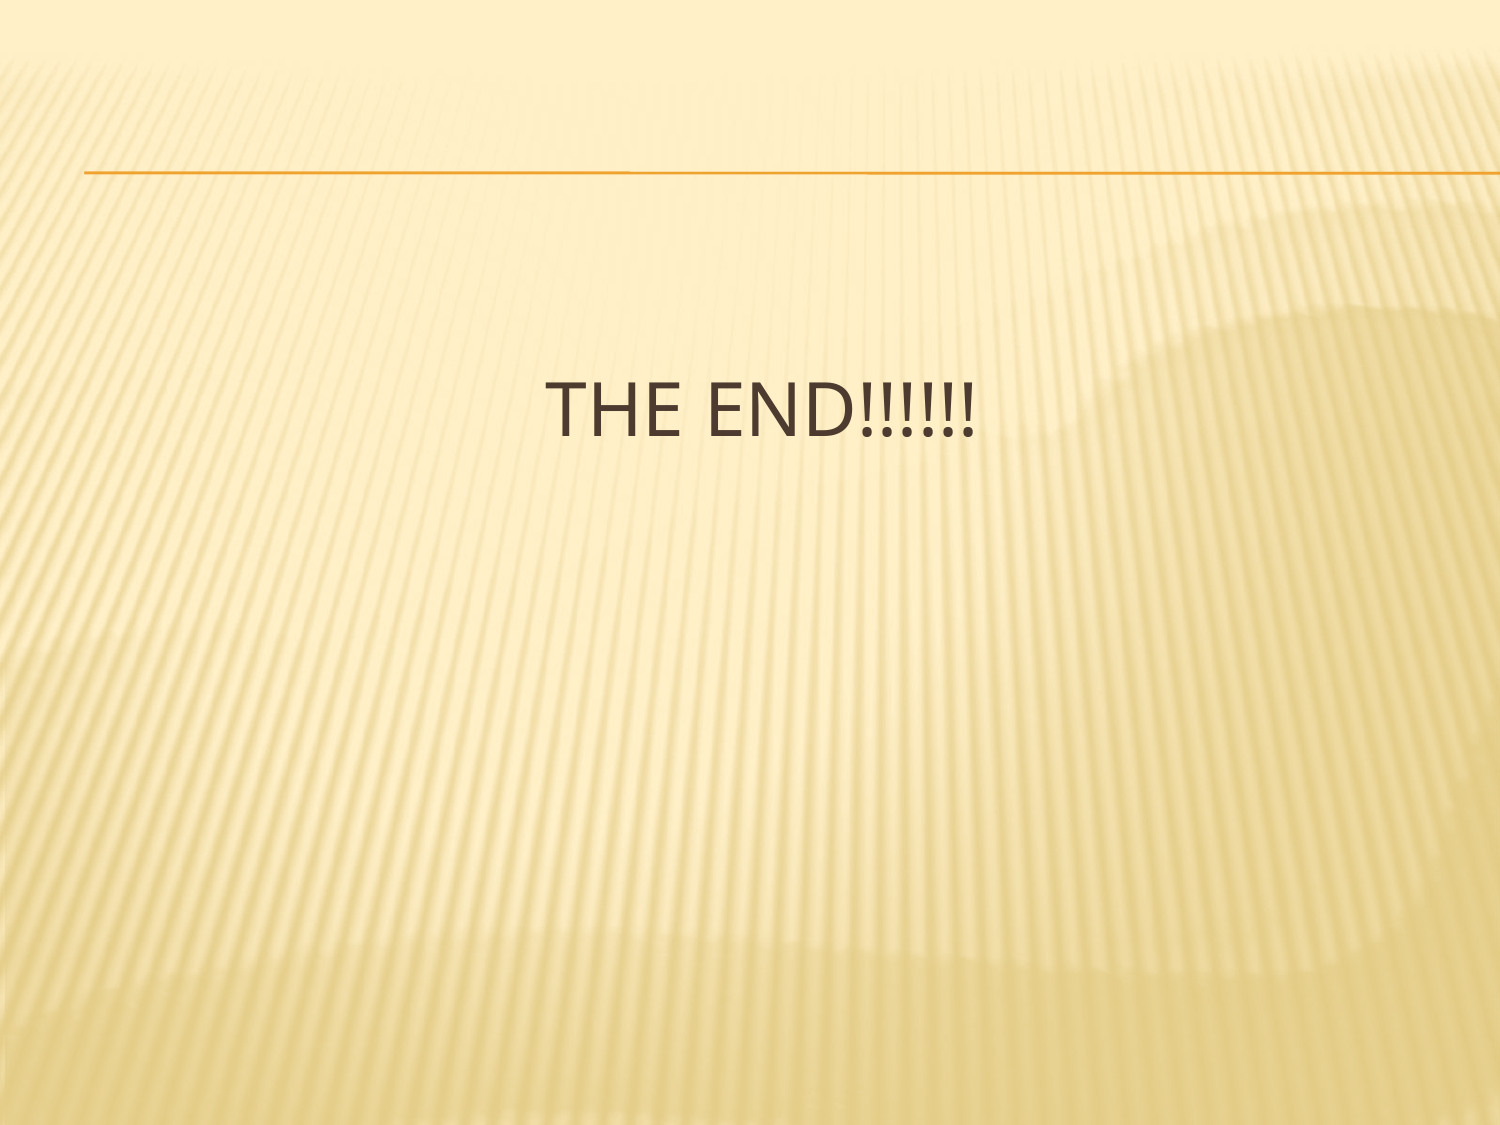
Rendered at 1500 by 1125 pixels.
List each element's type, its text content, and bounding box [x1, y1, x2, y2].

title The end!!!!!! [50, 75, 1475, 738]
